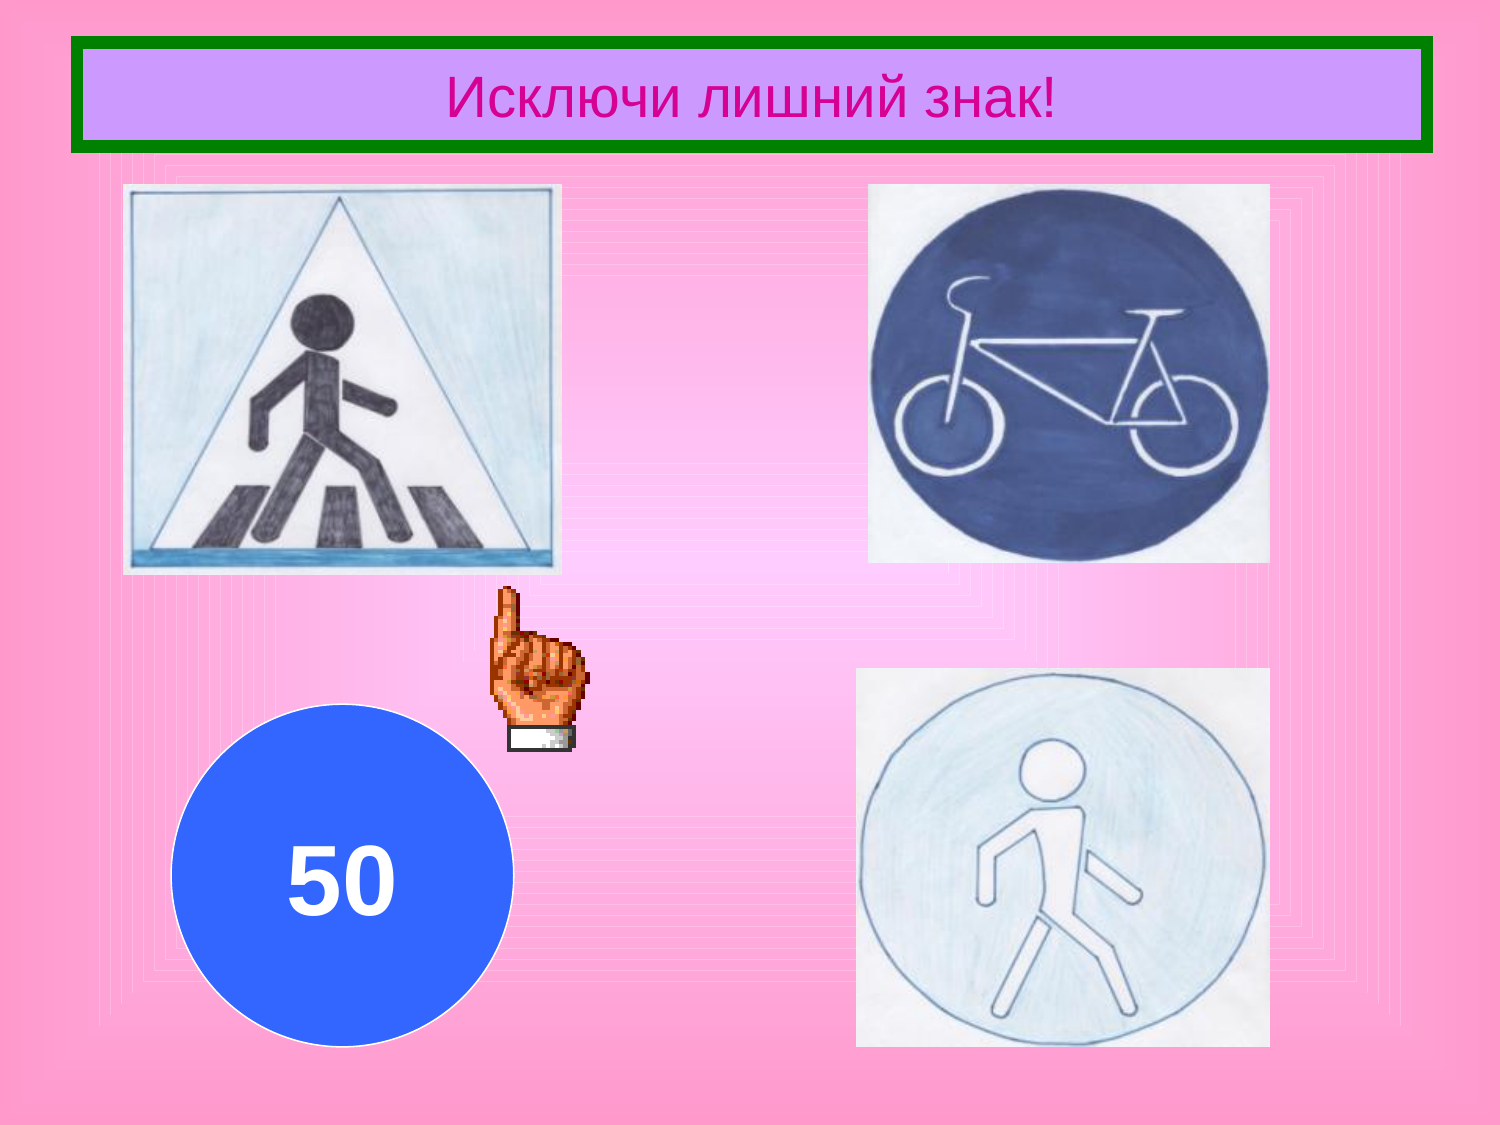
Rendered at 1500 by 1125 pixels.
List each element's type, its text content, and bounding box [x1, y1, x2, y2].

picture [123, 184, 562, 575]
text_box 50 [171, 704, 514, 1047]
title Исключи лишний знак! [76, 42, 1428, 147]
picture [867, 184, 1270, 563]
picture [489, 585, 590, 752]
picture [855, 668, 1270, 1047]
